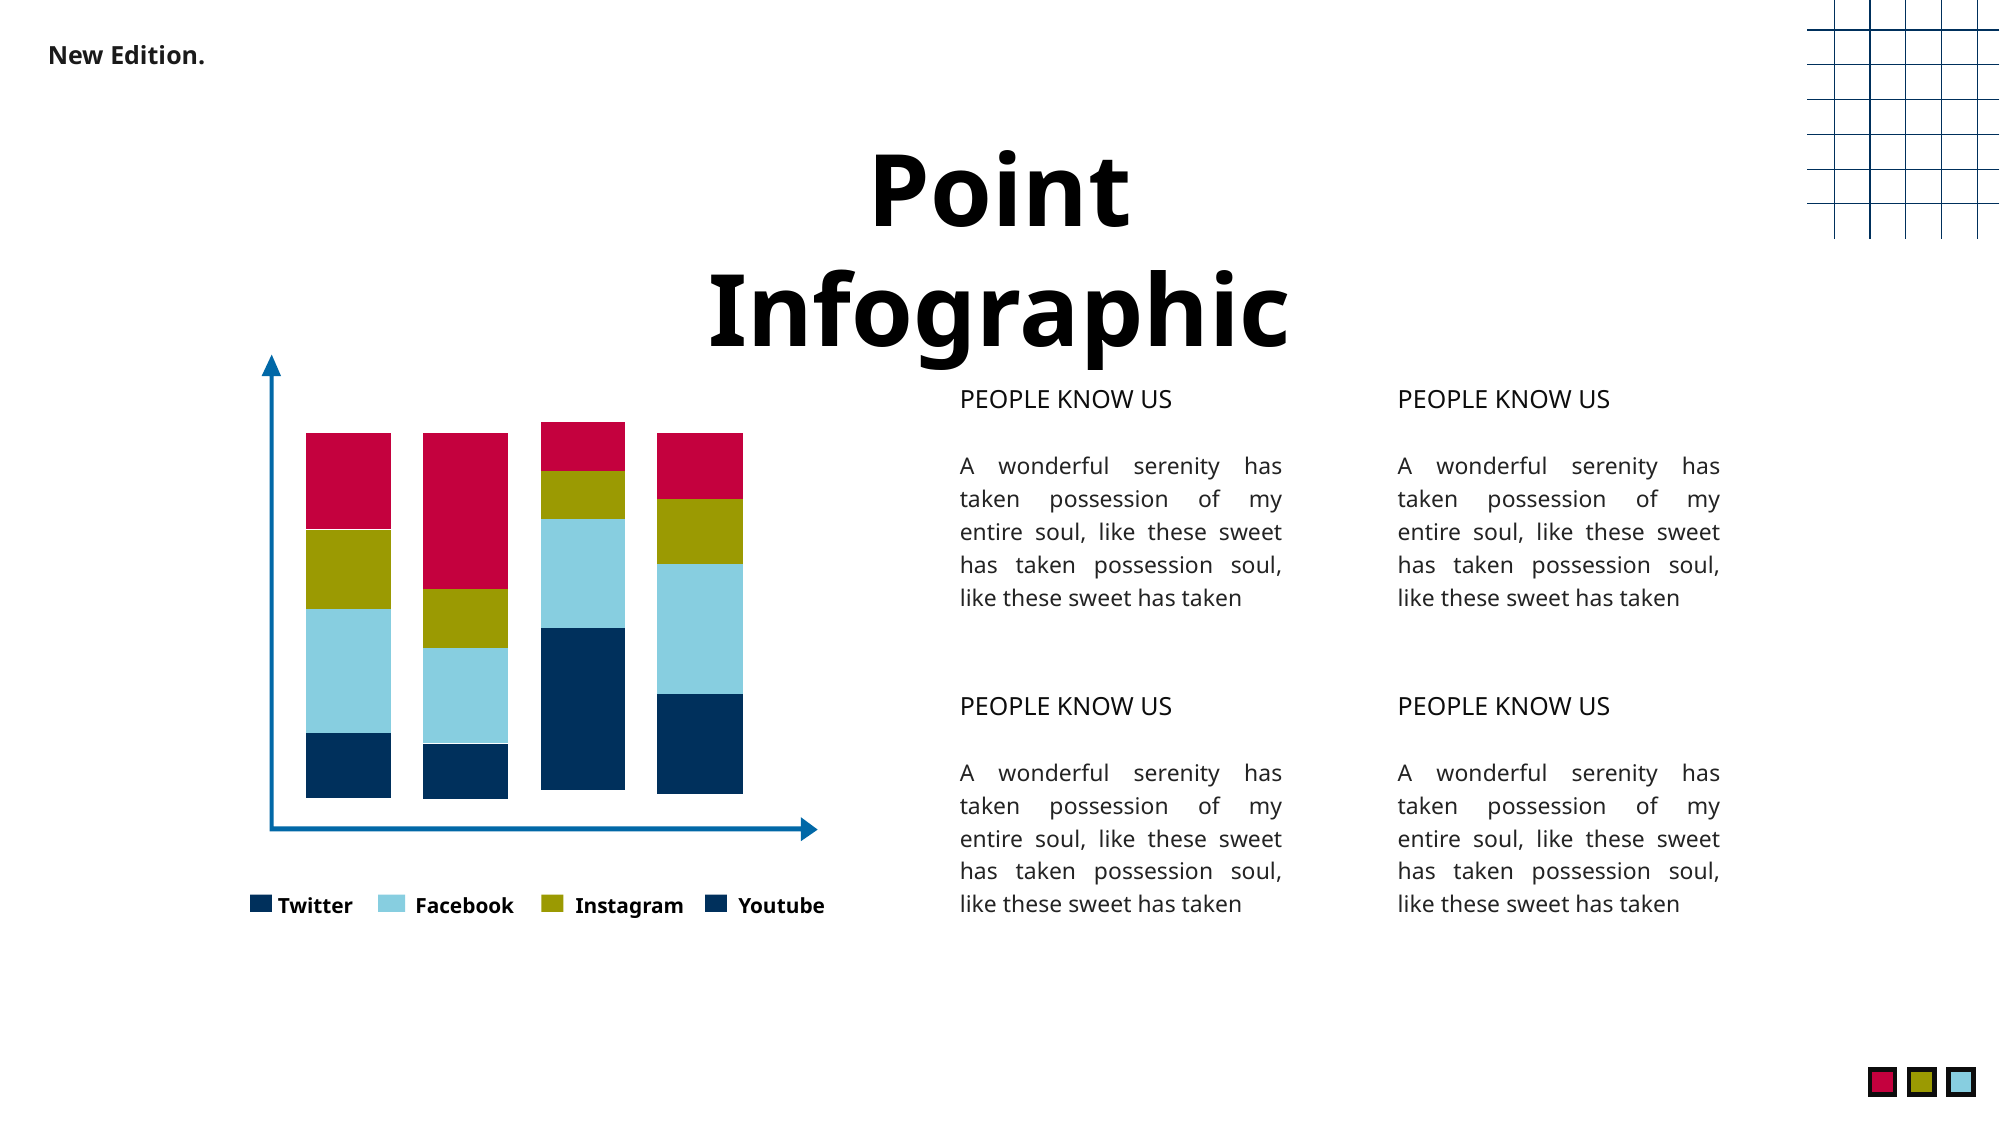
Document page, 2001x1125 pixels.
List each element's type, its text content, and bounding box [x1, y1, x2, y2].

text_box A wonderful serenity has taken possession of my entire soul, like these sweet has taken possession soul, like these sweet has taken [945, 438, 1298, 619]
text_box A wonderful serenity has taken possession of my entire soul, like these sweet has taken possession soul, like these sweet has taken [1382, 745, 1736, 925]
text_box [1869, 1069, 1974, 1095]
text_box A wonderful serenity has taken possession of my entire soul, like these sweet has taken possession soul, like these sweet has taken [1382, 438, 1736, 619]
text_box New Edition. [33, 32, 221, 77]
text_box PEOPLE KNOW US [945, 376, 1249, 422]
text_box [1806, 0, 2000, 239]
text_box PEOPLE KNOW US [1382, 376, 1687, 422]
text_box Point Infographic [558, 119, 1442, 375]
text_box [250, 354, 864, 942]
text_box A wonderful serenity has taken possession of my entire soul, like these sweet has taken possession soul, like these sweet has taken [945, 745, 1298, 925]
text_box PEOPLE KNOW US [945, 682, 1249, 728]
text_box PEOPLE KNOW US [1382, 682, 1687, 728]
